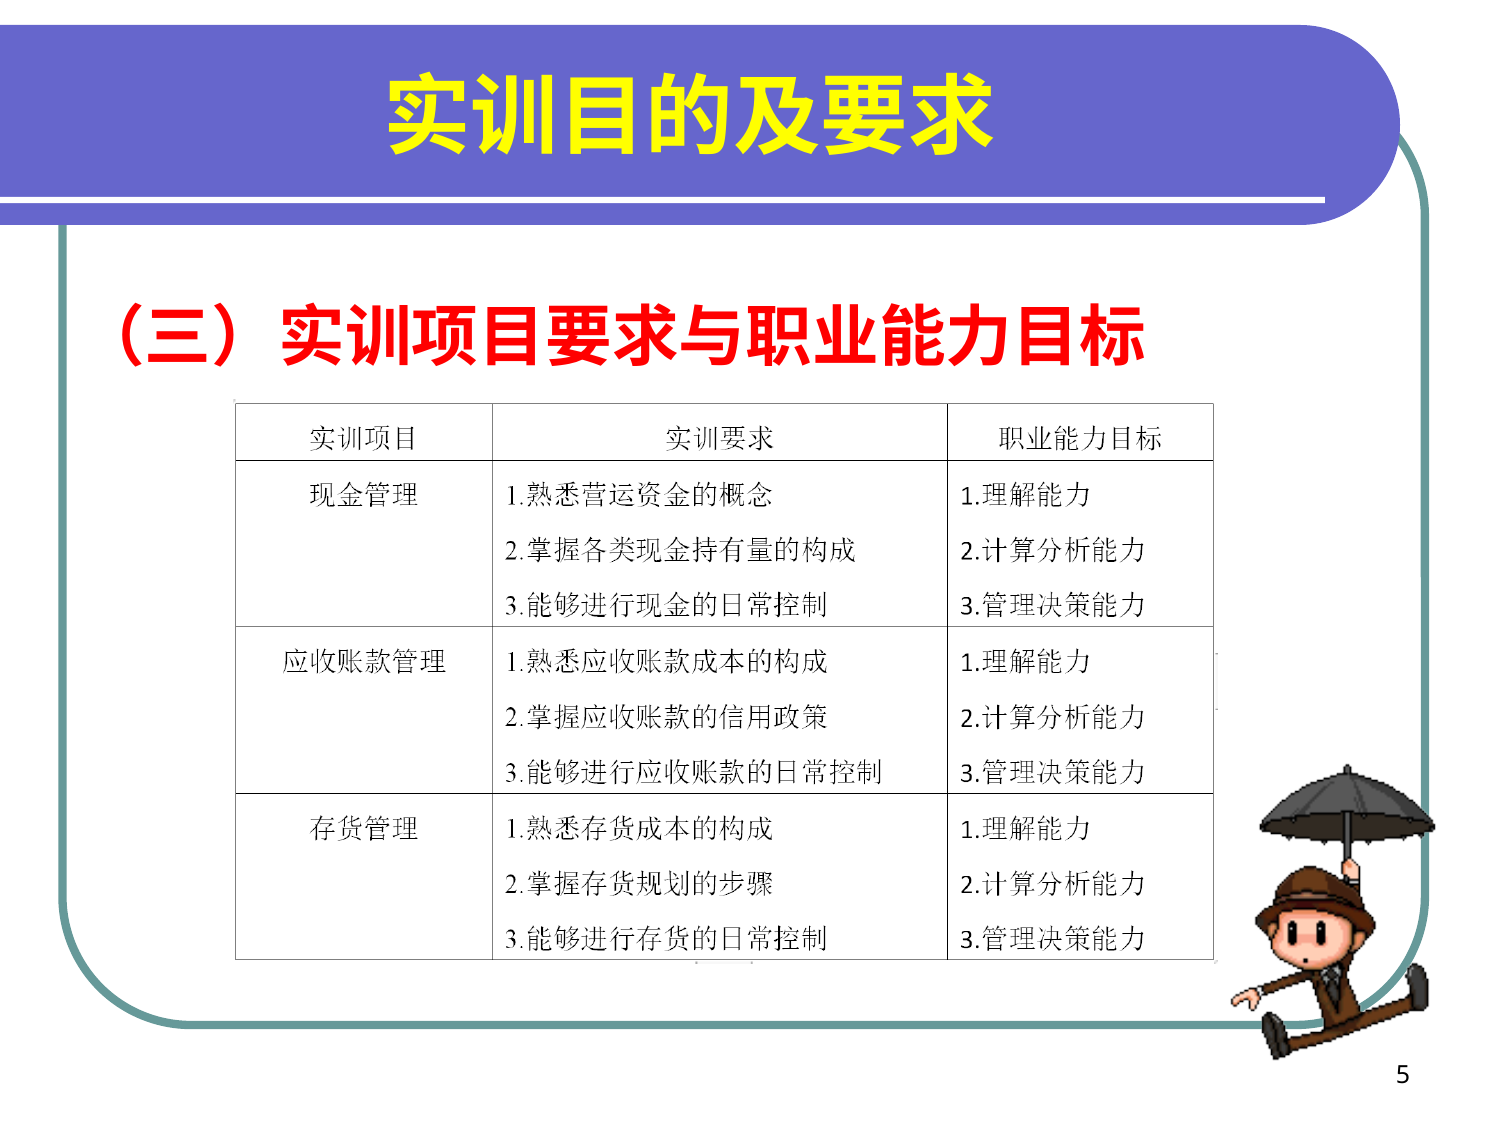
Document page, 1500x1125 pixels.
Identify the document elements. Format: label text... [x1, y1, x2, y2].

title 实训目的及要求 [31, 37, 1348, 188]
list （三）实训项目要求与职业能力目标 [63, 286, 1389, 825]
slide_number 5 [1074, 1024, 1426, 1101]
picture [233, 399, 1500, 1074]
